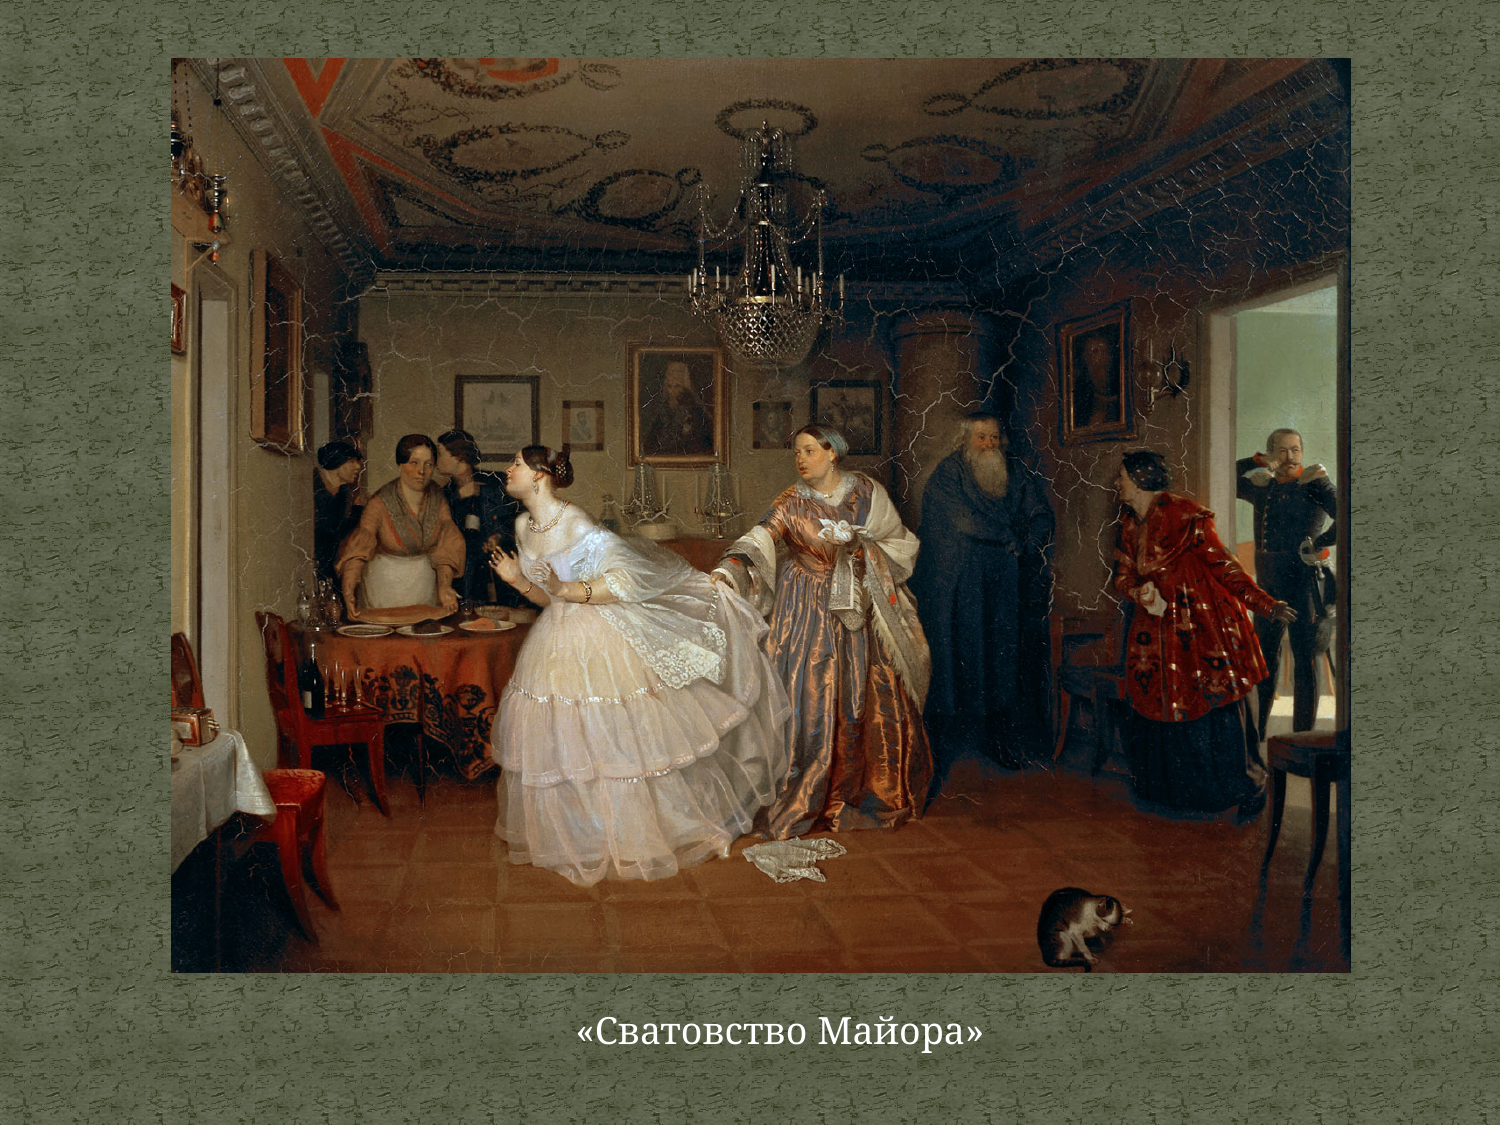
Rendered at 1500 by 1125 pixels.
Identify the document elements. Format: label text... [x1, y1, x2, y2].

picture [171, 58, 1351, 973]
text_box «Сватовство Майора» [560, 999, 1000, 1060]
